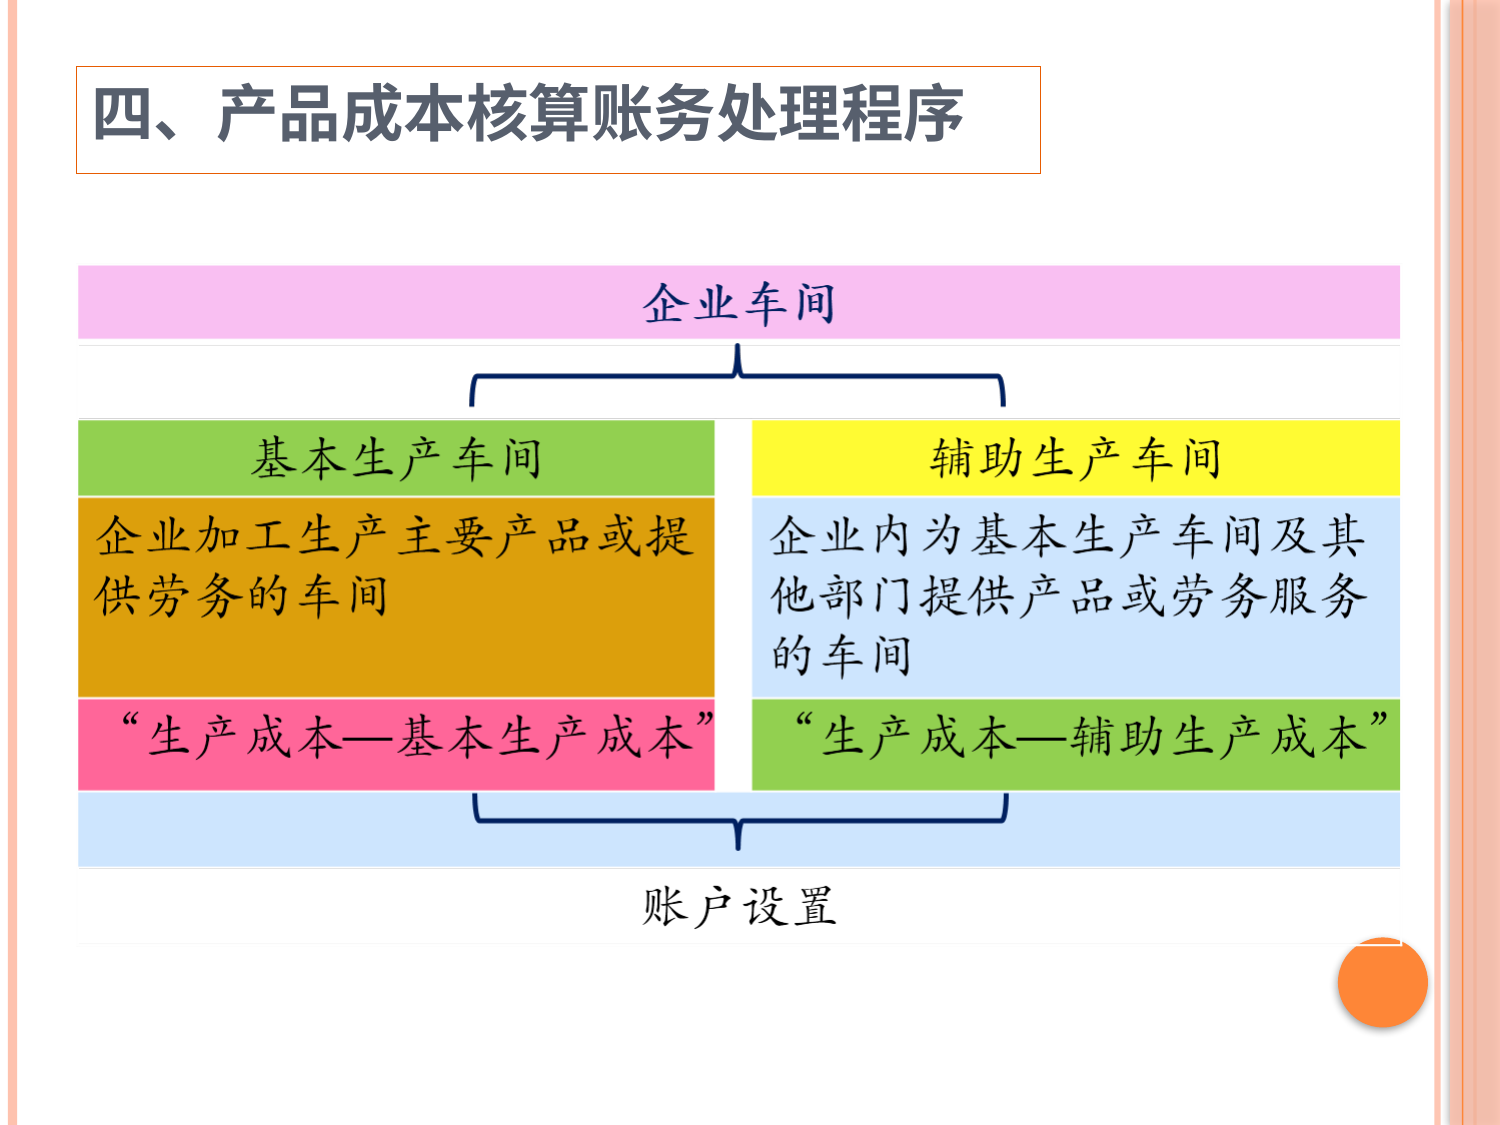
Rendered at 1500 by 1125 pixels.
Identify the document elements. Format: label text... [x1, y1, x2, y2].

picture [76, 254, 1407, 966]
text_box 四、产品成本核算账务处理程序 [76, 66, 1041, 174]
